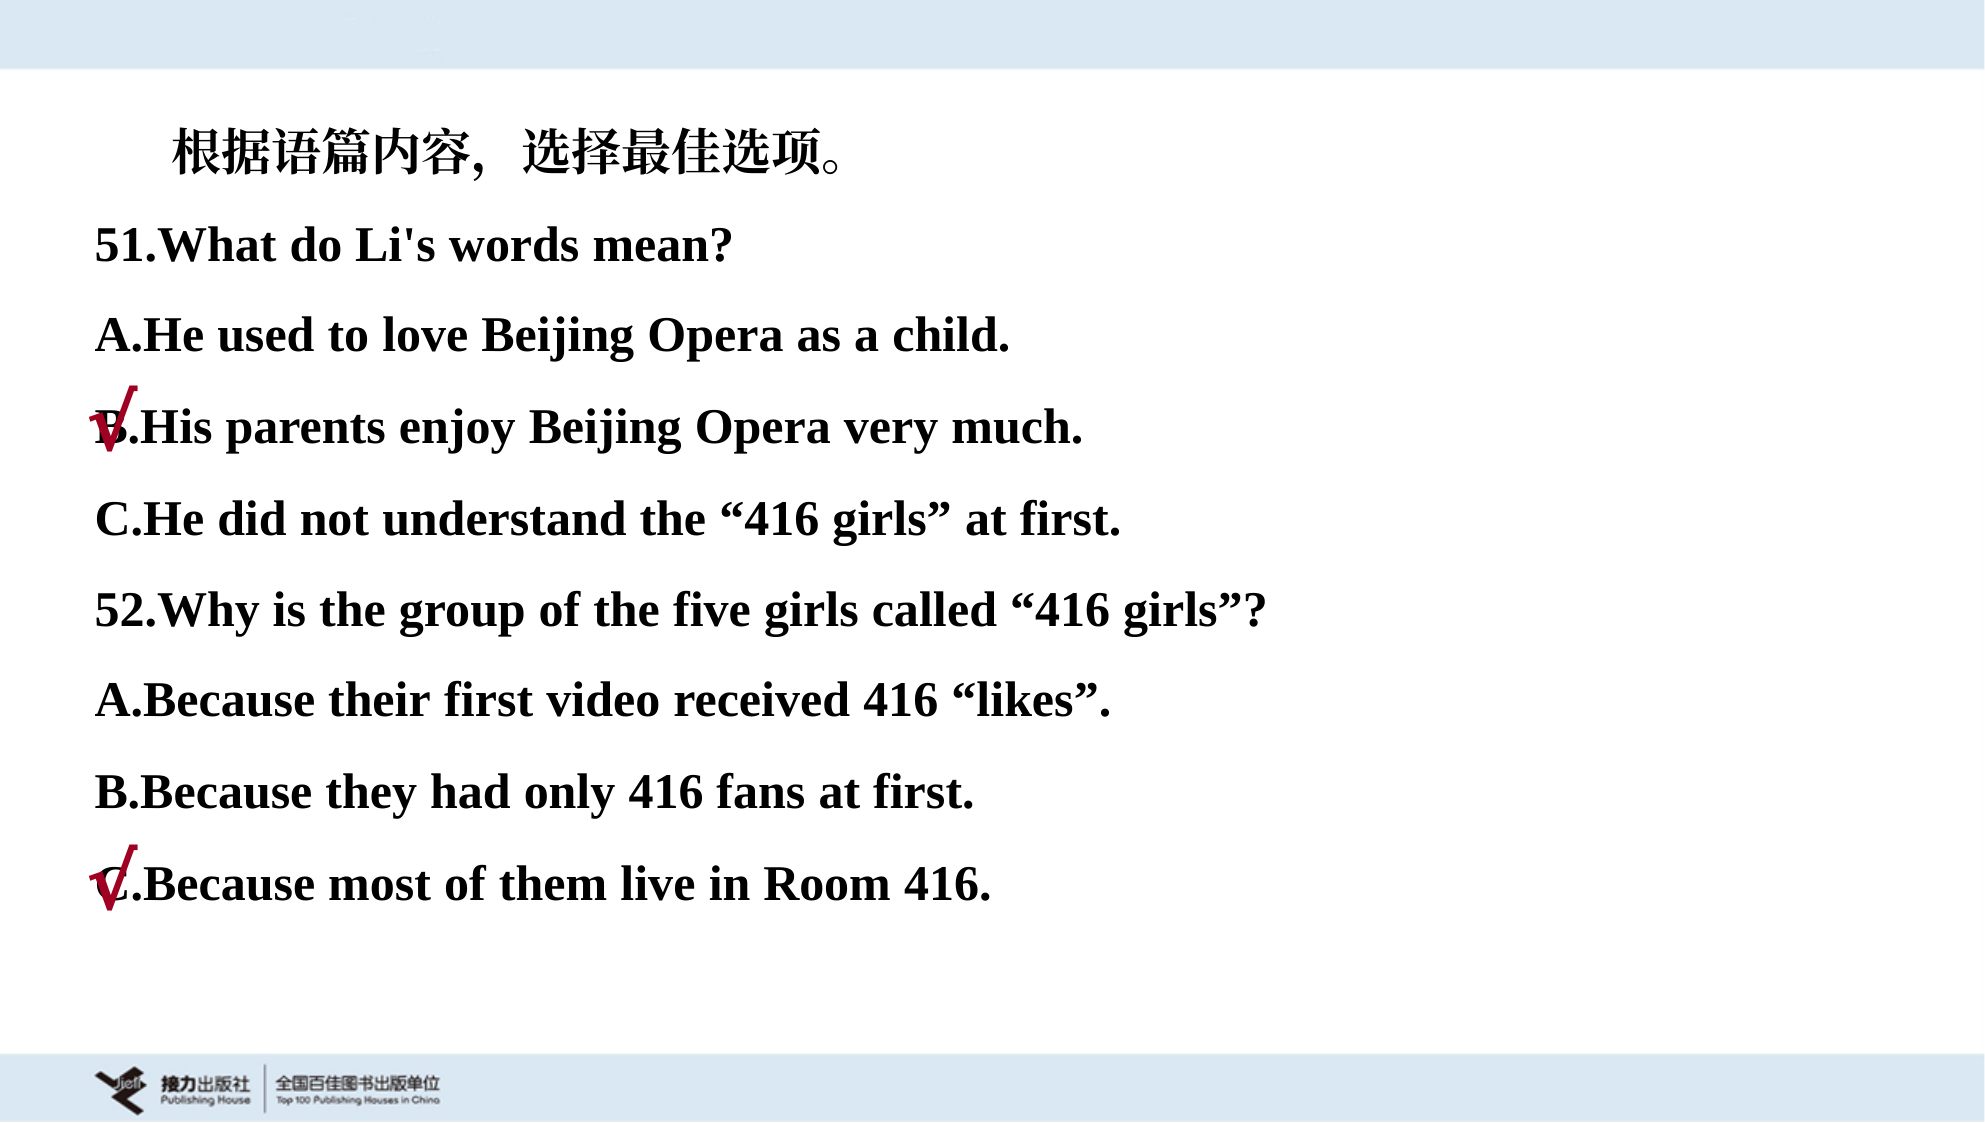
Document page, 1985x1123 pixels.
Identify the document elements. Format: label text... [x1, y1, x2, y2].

picture [0, 0, 1985, 1122]
text_box 51.What do Li's words mean? [94, 184, 1892, 270]
text_box A.Because their first video received 416 “likes”. B.Because they had only 416 fans at first. C.Because most of them live in Room 416. [94, 635, 1892, 911]
text_box √ [86, 373, 139, 467]
text_box 52.Why is the group of the five girls called “416 girls”? [94, 549, 1892, 635]
text_box 根据语篇内容，选择最佳选项。 [94, 81, 1087, 189]
text_box A.He used to love Beijing Opera as a child. B.His parents enjoy Beijing Opera very much. C.He did not understand the “416 girls” at first. [94, 270, 1892, 546]
text_box √ [86, 832, 139, 925]
